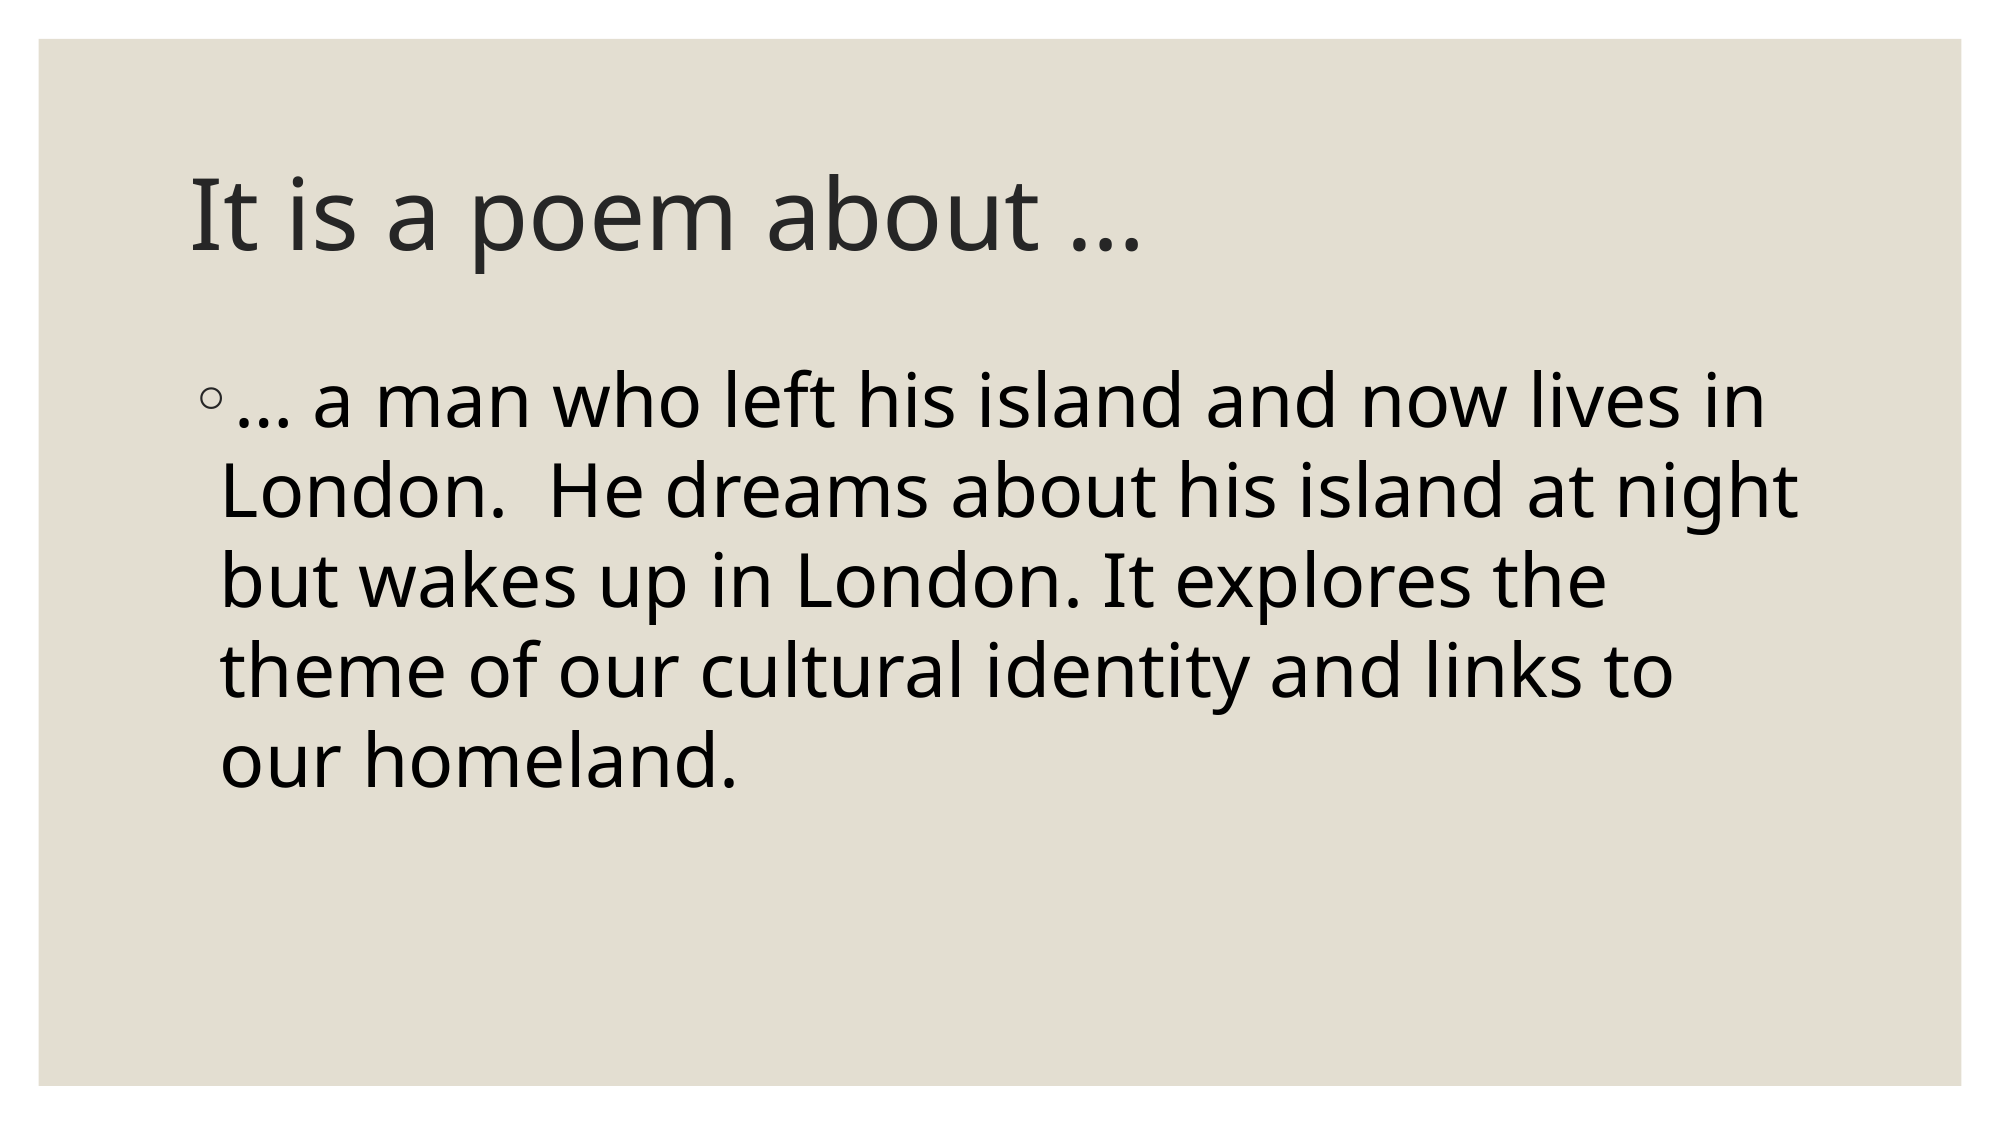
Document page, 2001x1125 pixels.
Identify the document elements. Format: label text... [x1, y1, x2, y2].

title It is a poem about … [174, 105, 1825, 331]
list … a man who left his island and now lives in London. He dreams about his island at night but wakes up in London. It explores the theme of our cultural identity and links to our homeland. [174, 345, 1825, 990]
